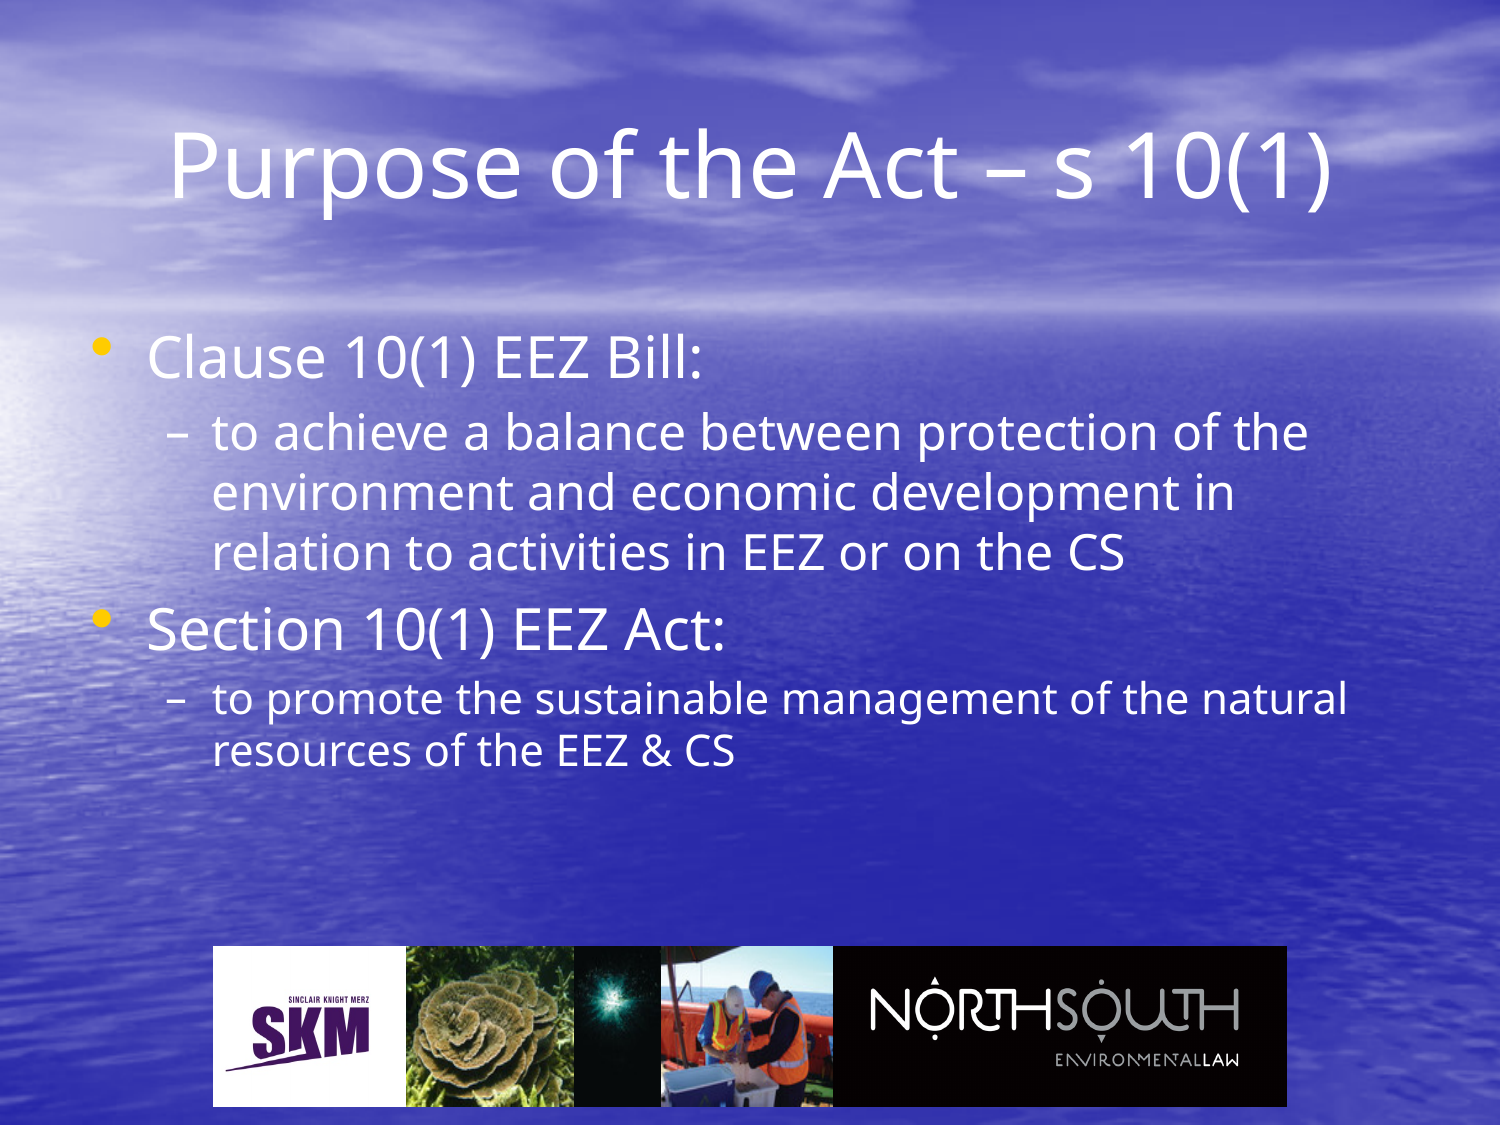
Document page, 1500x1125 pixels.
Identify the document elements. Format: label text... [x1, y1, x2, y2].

title Purpose of the Act – s 10(1) [74, 47, 1426, 276]
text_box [182, 892, 1318, 1125]
list Clause 10(1) EEZ Bill: to achieve a balance between protection of the environment and economic development in relation to activities in EEZ or on the CS Section 10(1) EEZ Act: to promote the sustainable management of the natural resources of the EEZ & CS [74, 312, 1412, 988]
